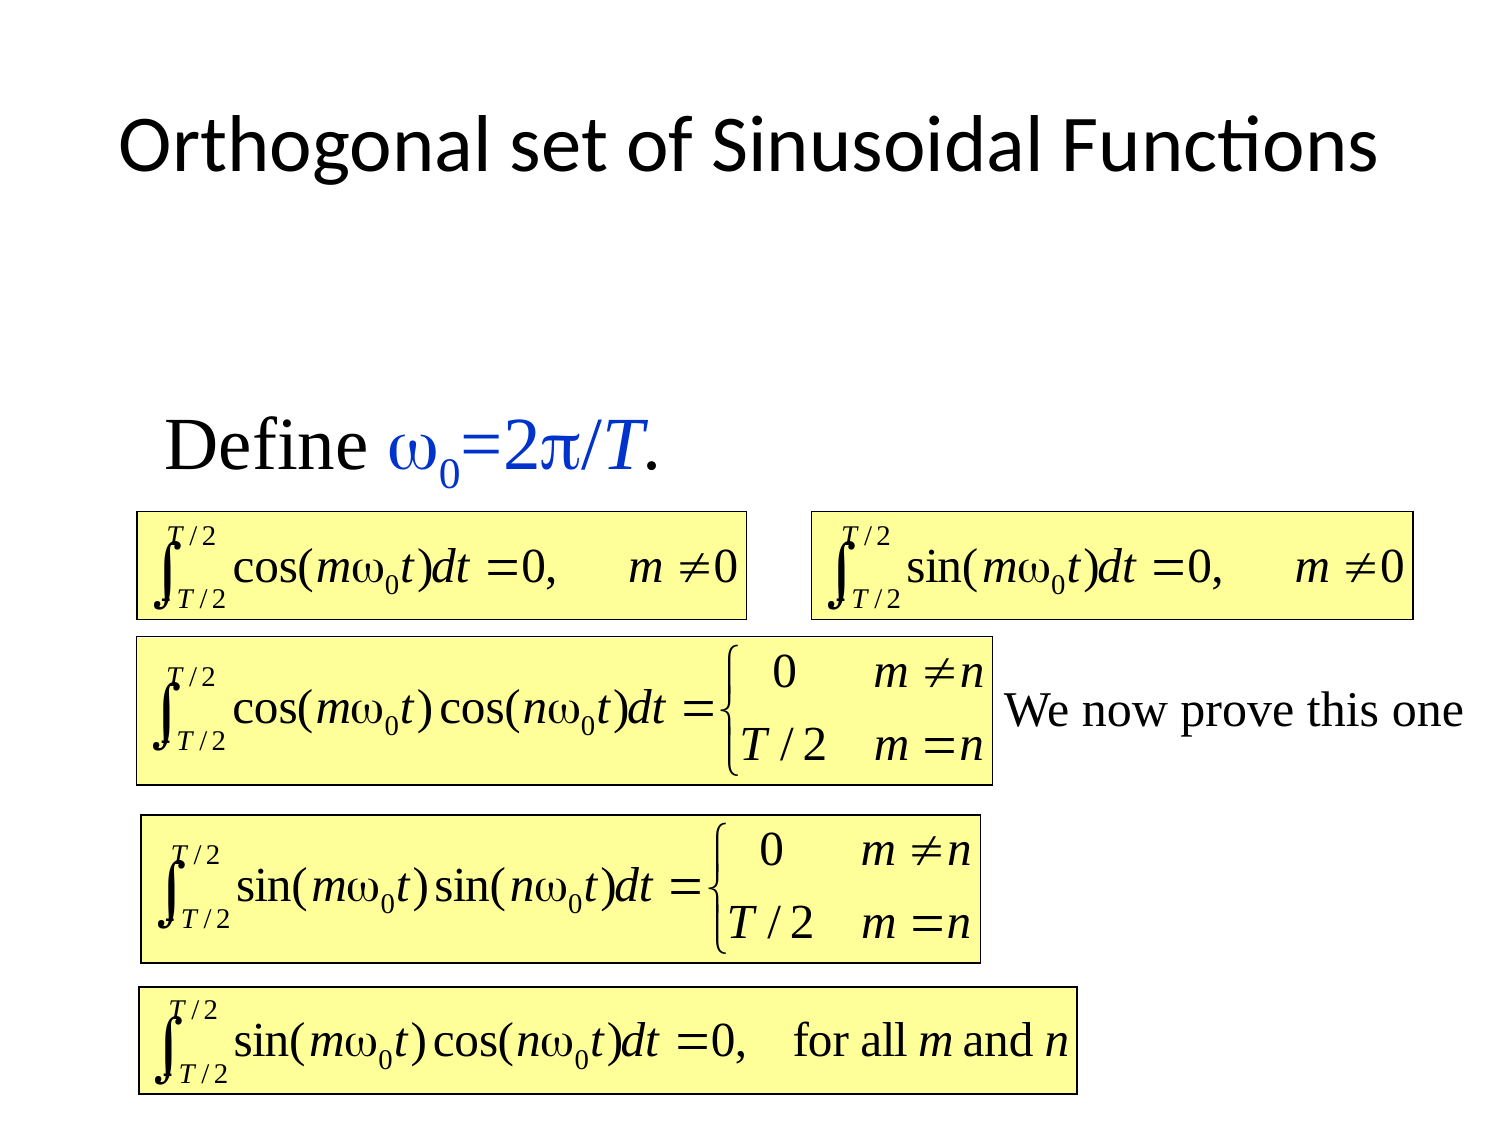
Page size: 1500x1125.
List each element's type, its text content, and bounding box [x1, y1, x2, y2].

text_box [137, 512, 746, 619]
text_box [141, 815, 980, 963]
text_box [137, 637, 993, 785]
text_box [812, 512, 1413, 619]
text_box Define 0=2/T. [150, 387, 1388, 505]
text_box We now prove this one [997, 669, 1480, 744]
title Orthogonal set of Sinusoidal Functions [75, 45, 1425, 233]
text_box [139, 987, 1077, 1094]
